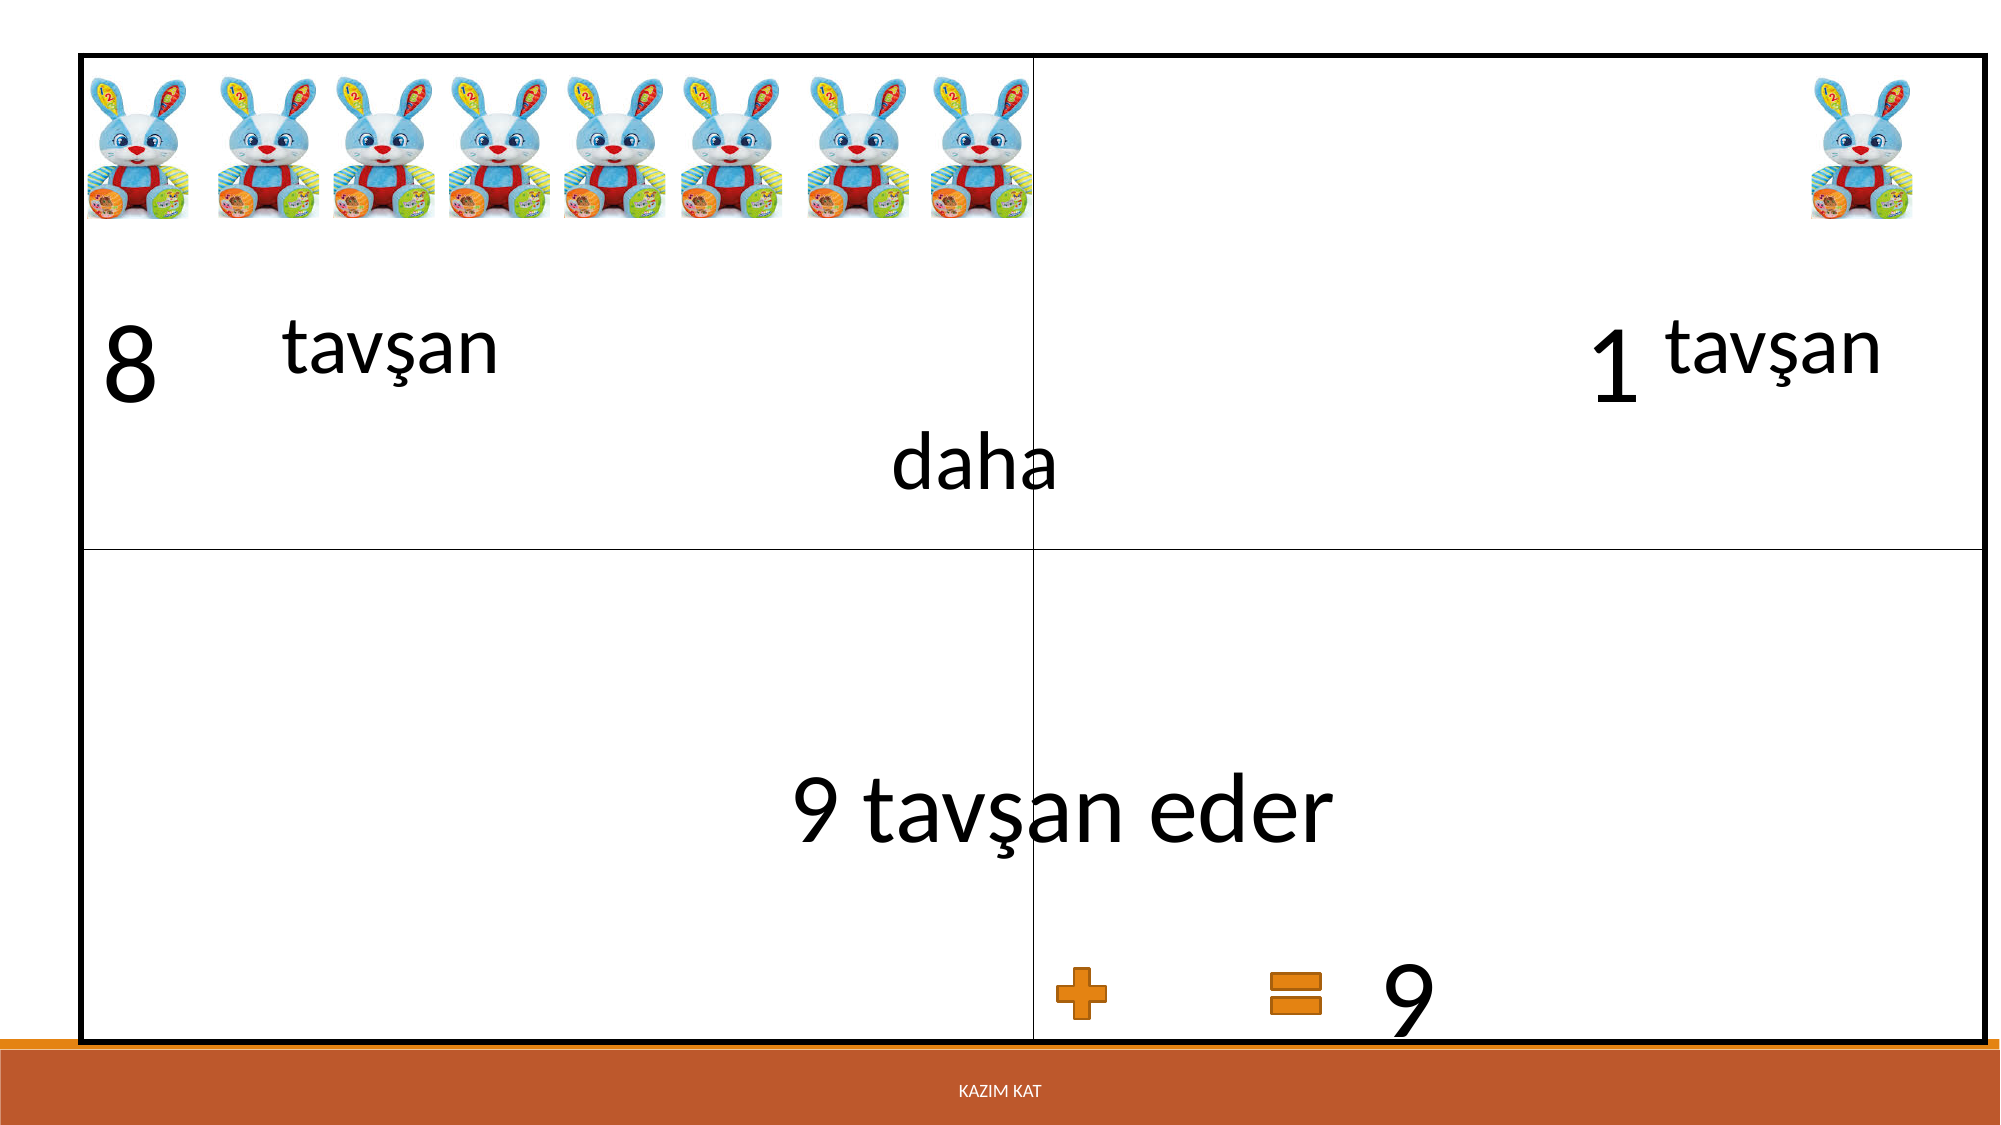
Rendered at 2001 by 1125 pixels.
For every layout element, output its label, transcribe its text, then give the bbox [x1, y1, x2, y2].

text_box 9 [1364, 917, 1469, 1068]
picture [807, 67, 910, 218]
table_cell [84, 550, 1033, 1039]
picture [680, 67, 783, 218]
table_cell [1034, 550, 1982, 1039]
text_box 1 [1570, 282, 1650, 433]
picture [217, 67, 320, 218]
text_box 8 [87, 282, 249, 433]
picture [86, 68, 189, 219]
picture [930, 67, 1033, 218]
text_box tavşan [248, 282, 550, 398]
text_box 9 tavşan eder [774, 735, 1365, 871]
text_box [1270, 972, 1322, 991]
text_box [1270, 996, 1322, 1015]
picture [563, 67, 666, 218]
picture [448, 67, 551, 218]
text_box daha [876, 398, 1221, 514]
picture [1810, 68, 1913, 219]
footer Kazım KAT [604, 1059, 1396, 1120]
picture [333, 67, 436, 218]
table_header [1034, 58, 1982, 549]
text_box [1056, 967, 1107, 1020]
text_box tavşan [1650, 282, 1914, 398]
table_header [84, 58, 1033, 549]
